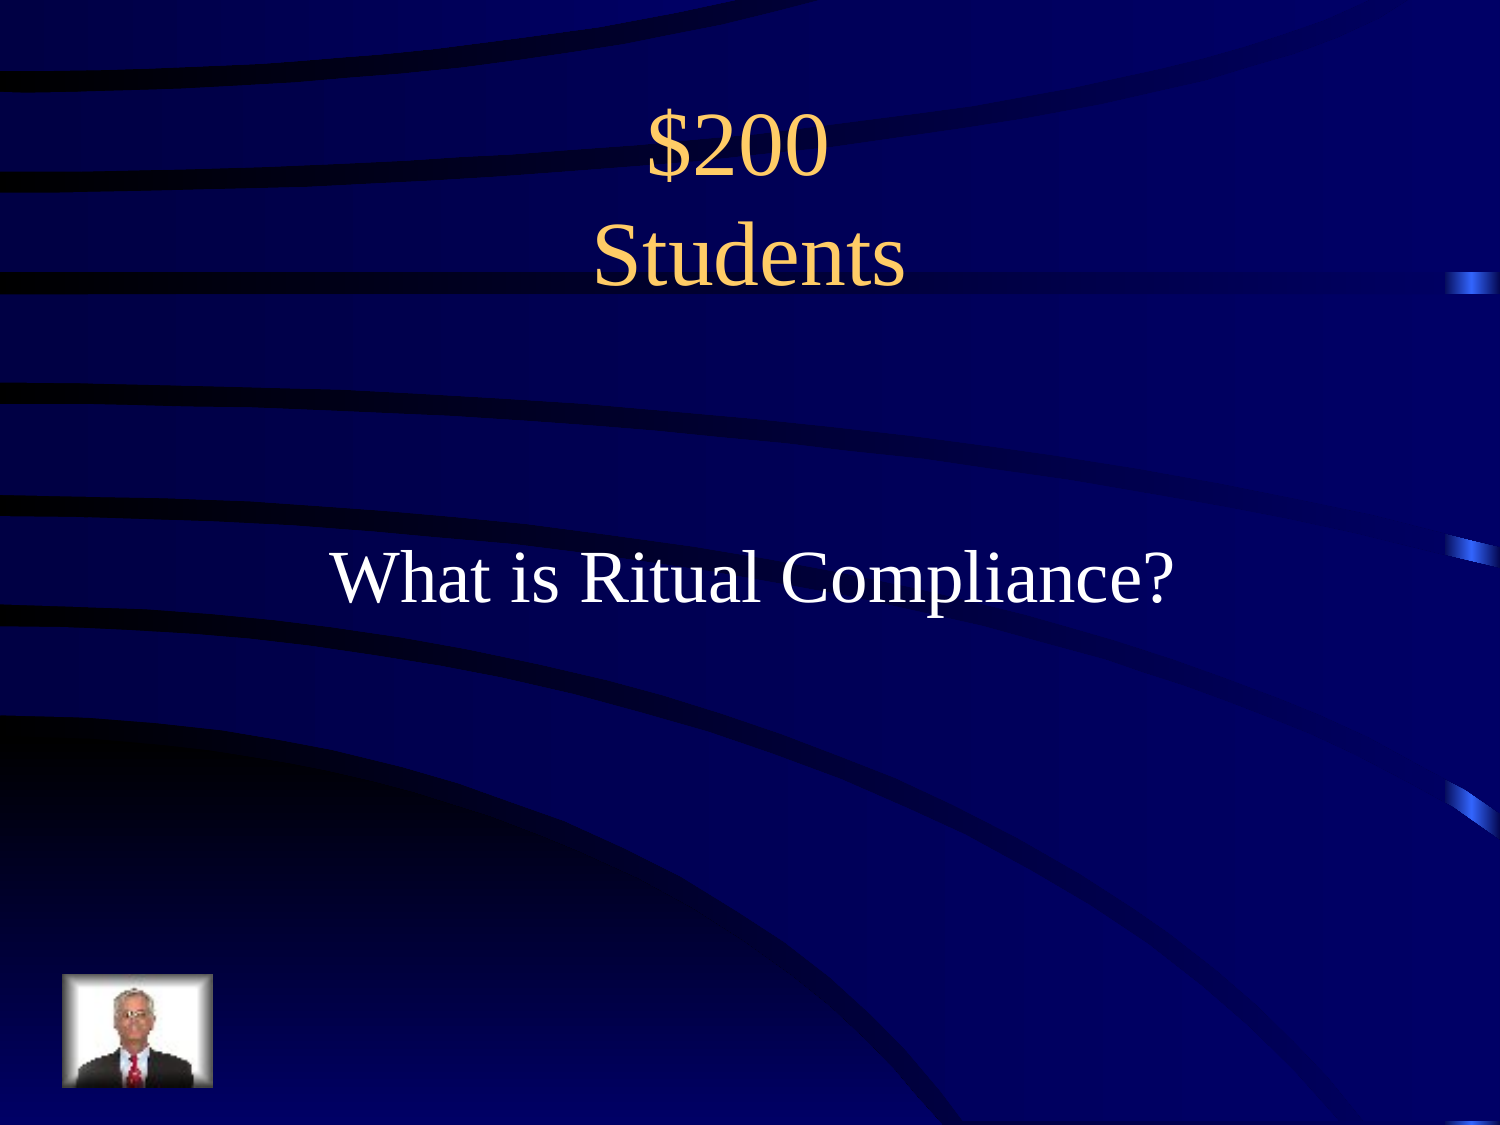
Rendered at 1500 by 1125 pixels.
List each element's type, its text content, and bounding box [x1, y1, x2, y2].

picture [62, 974, 213, 1088]
text_box What is Ritual Compliance? [314, 519, 1192, 625]
title $200 Students [112, 99, 1388, 288]
